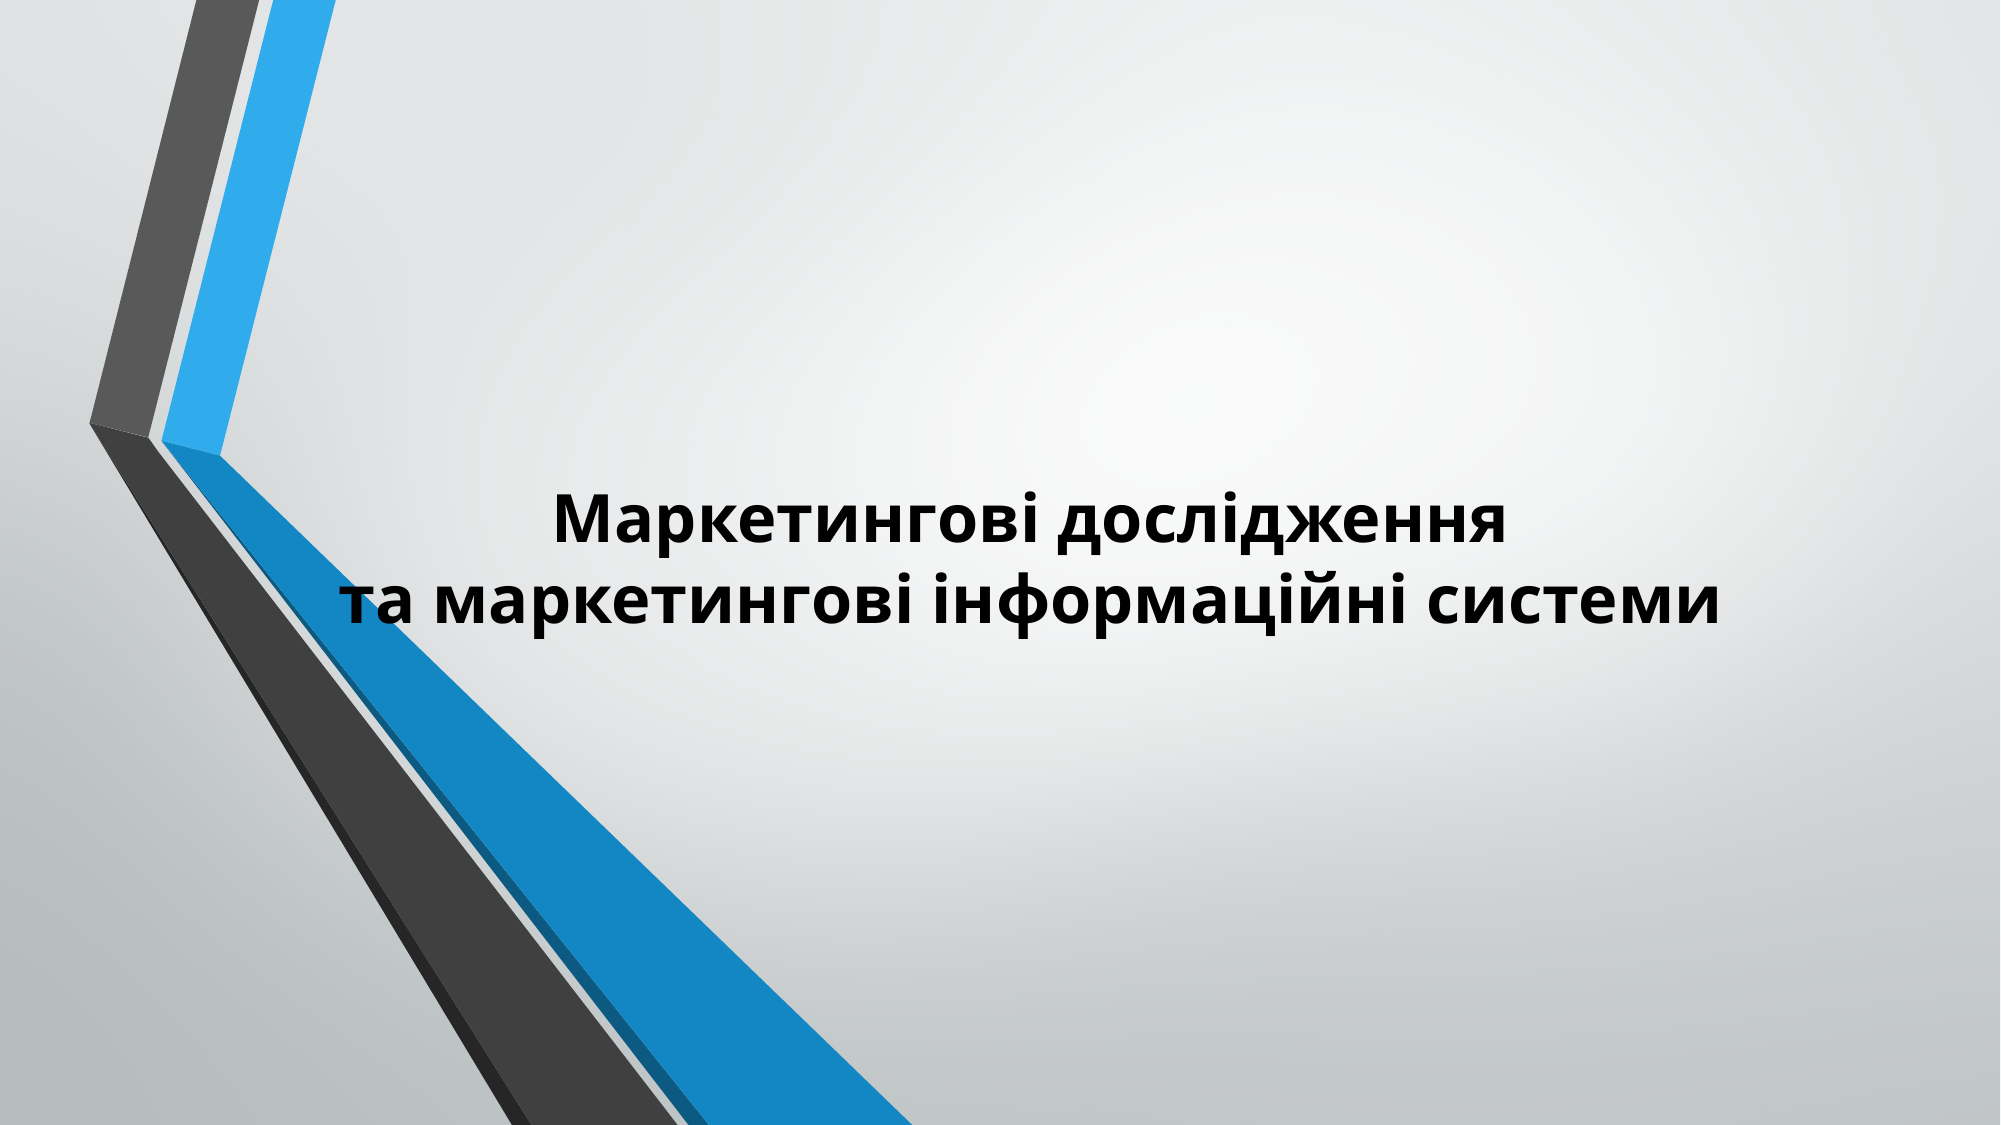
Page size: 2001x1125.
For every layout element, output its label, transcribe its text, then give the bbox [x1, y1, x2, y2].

title Маркетингові дослідження та маркетингові інформаційні системи [96, 209, 1966, 644]
